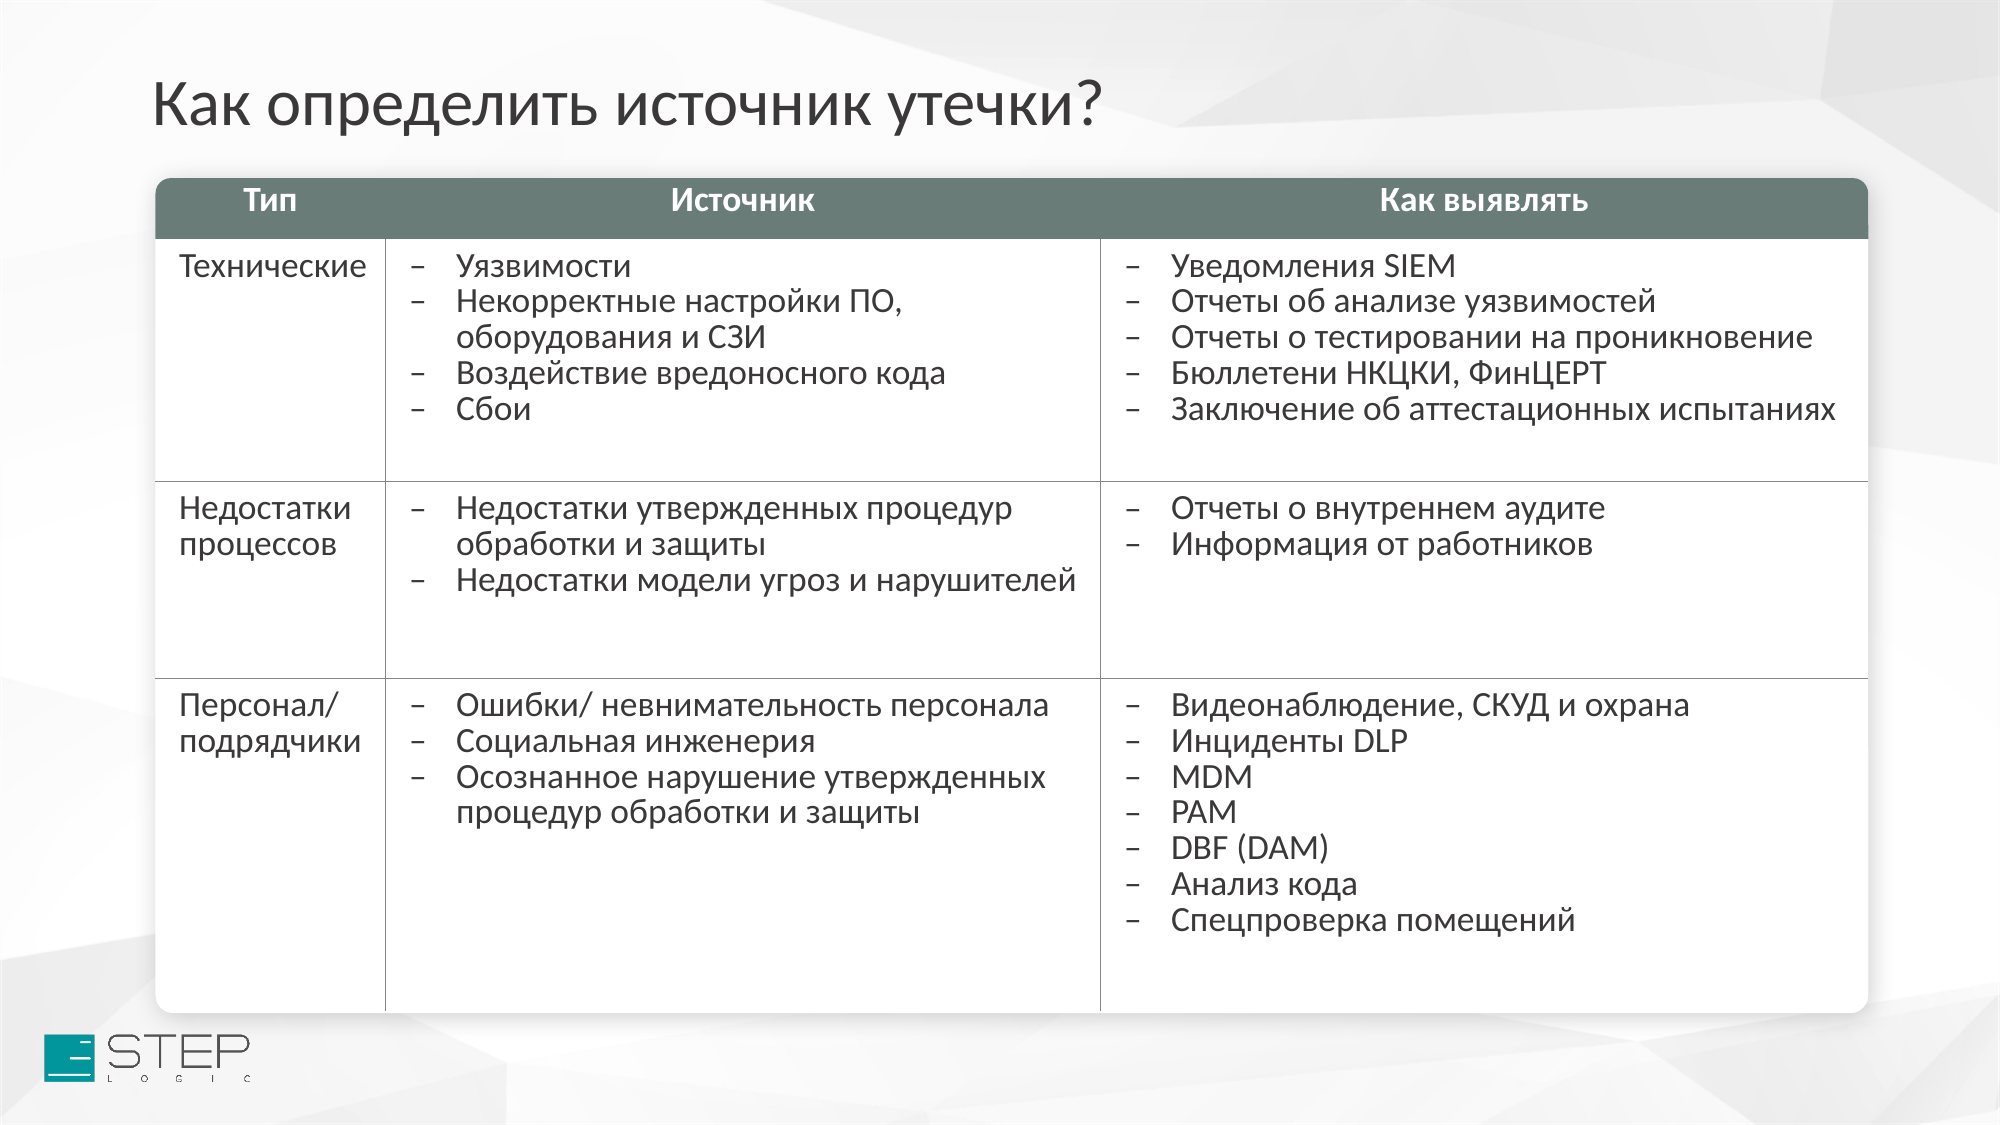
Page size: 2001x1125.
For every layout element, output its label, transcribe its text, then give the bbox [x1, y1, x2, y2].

table_cell Персонал/ подрядчики [155, 679, 385, 1011]
text_box [163, 1011, 1861, 1015]
table_cell Отчеты о внутреннем аудите Информация от работников [1101, 482, 1868, 678]
title Как определить источник утечки? [137, 59, 1863, 148]
table_cell Недостатки процессов [155, 482, 385, 678]
picture [0, 0, 2000, 1125]
table_cell Уязвимости Некорректные настройки ПО, оборудования и СЗИ Воздействие вредоносного кода Сбои [386, 239, 1100, 481]
table_cell Видеонаблюдение, СКУД и охрана Инциденты DLP MDM PAM DBF (DAM) Анализ кода Спецпроверка помещений [1101, 679, 1868, 1011]
table_header Источник [385, 179, 1101, 239]
table_header Как выявлять [1101, 179, 1868, 239]
table_cell Ошибки/ невнимательность персонала Социальная инженерия Осознанное нарушение утвержденных процедур обработки и защиты [386, 679, 1100, 1011]
table_cell Уведомления SIEM Отчеты об анализе уязвимостей Отчеты о тестировании на проникновение Бюллетени НКЦКИ, ФинЦЕРТ Заключение об аттестационных испытаниях [1101, 239, 1868, 481]
table_cell Технические [155, 239, 385, 481]
table_header Тип [155, 179, 385, 239]
table_cell Недостатки утвержденных процедур обработки и защиты Недостатки модели угроз и нарушителей [386, 482, 1100, 678]
